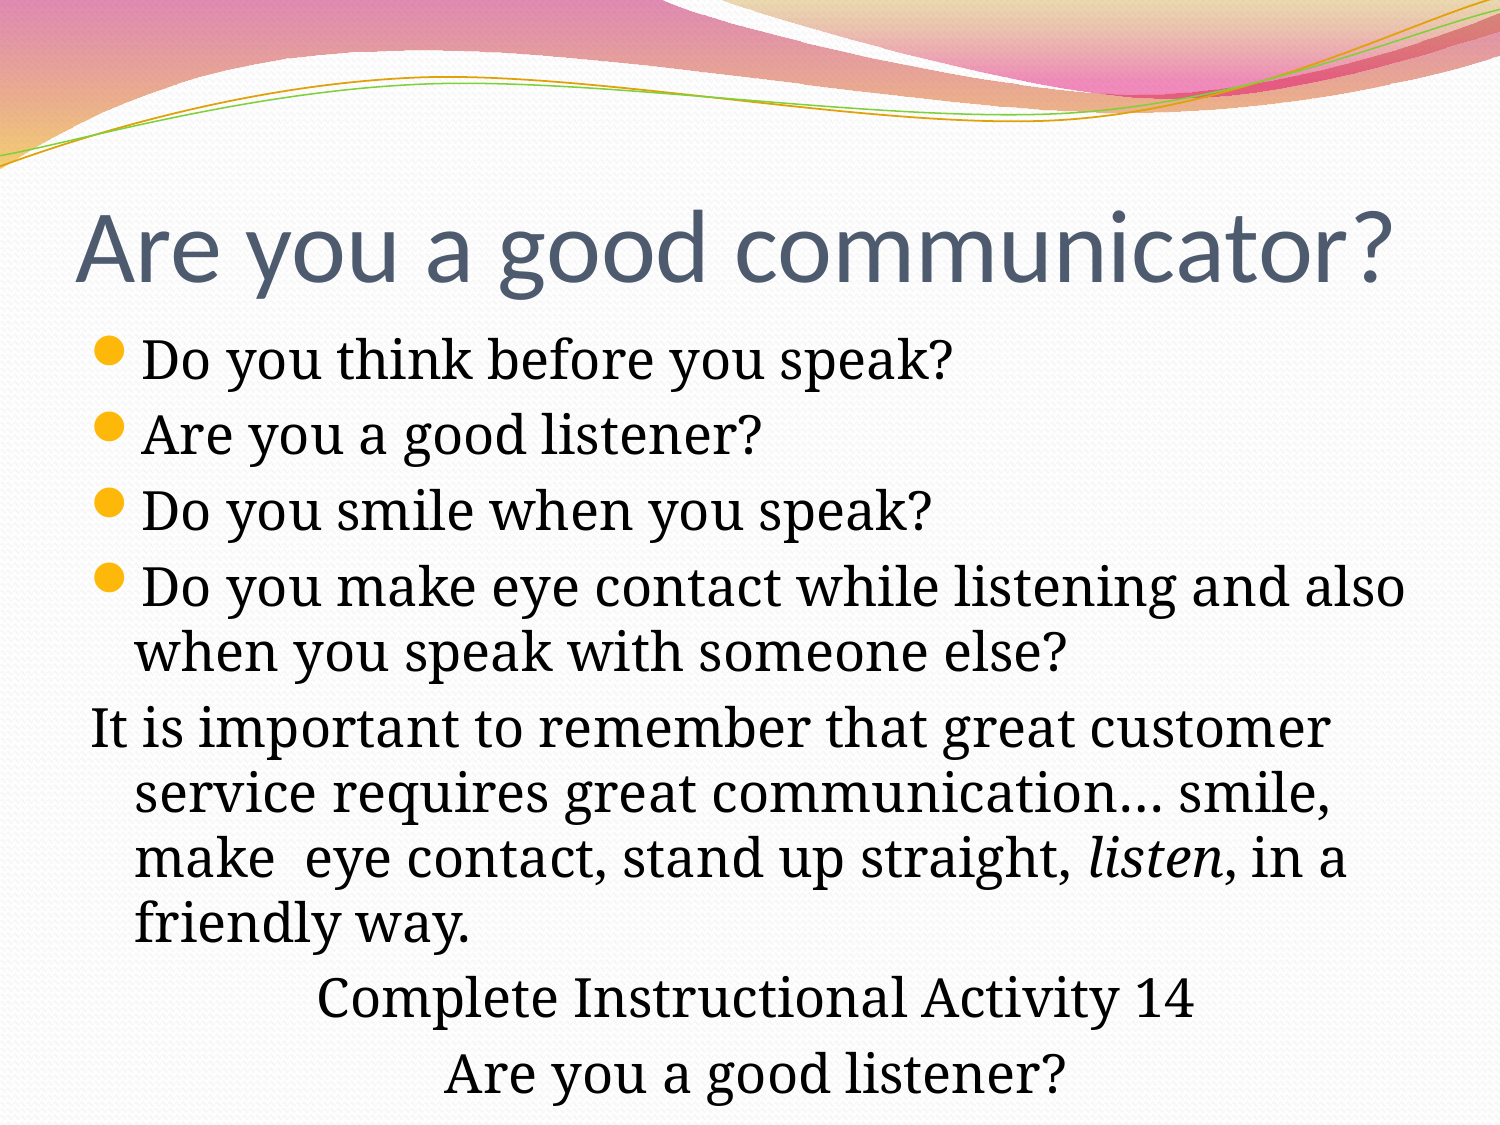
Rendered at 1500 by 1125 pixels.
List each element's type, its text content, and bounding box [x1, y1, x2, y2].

title Are you a good communicator? [74, 115, 1426, 304]
list Do you think before you speak? Are you a good listener? Do you smile when you speak? Do you make eye contact while listening and also when you speak with someone else? It is important to remember that great customer service requires great communication… smile, make eye contact, stand up straight, listen, in a friendly way. Complete Instructional Activity 14 Are you a good listener? [74, 317, 1438, 1076]
